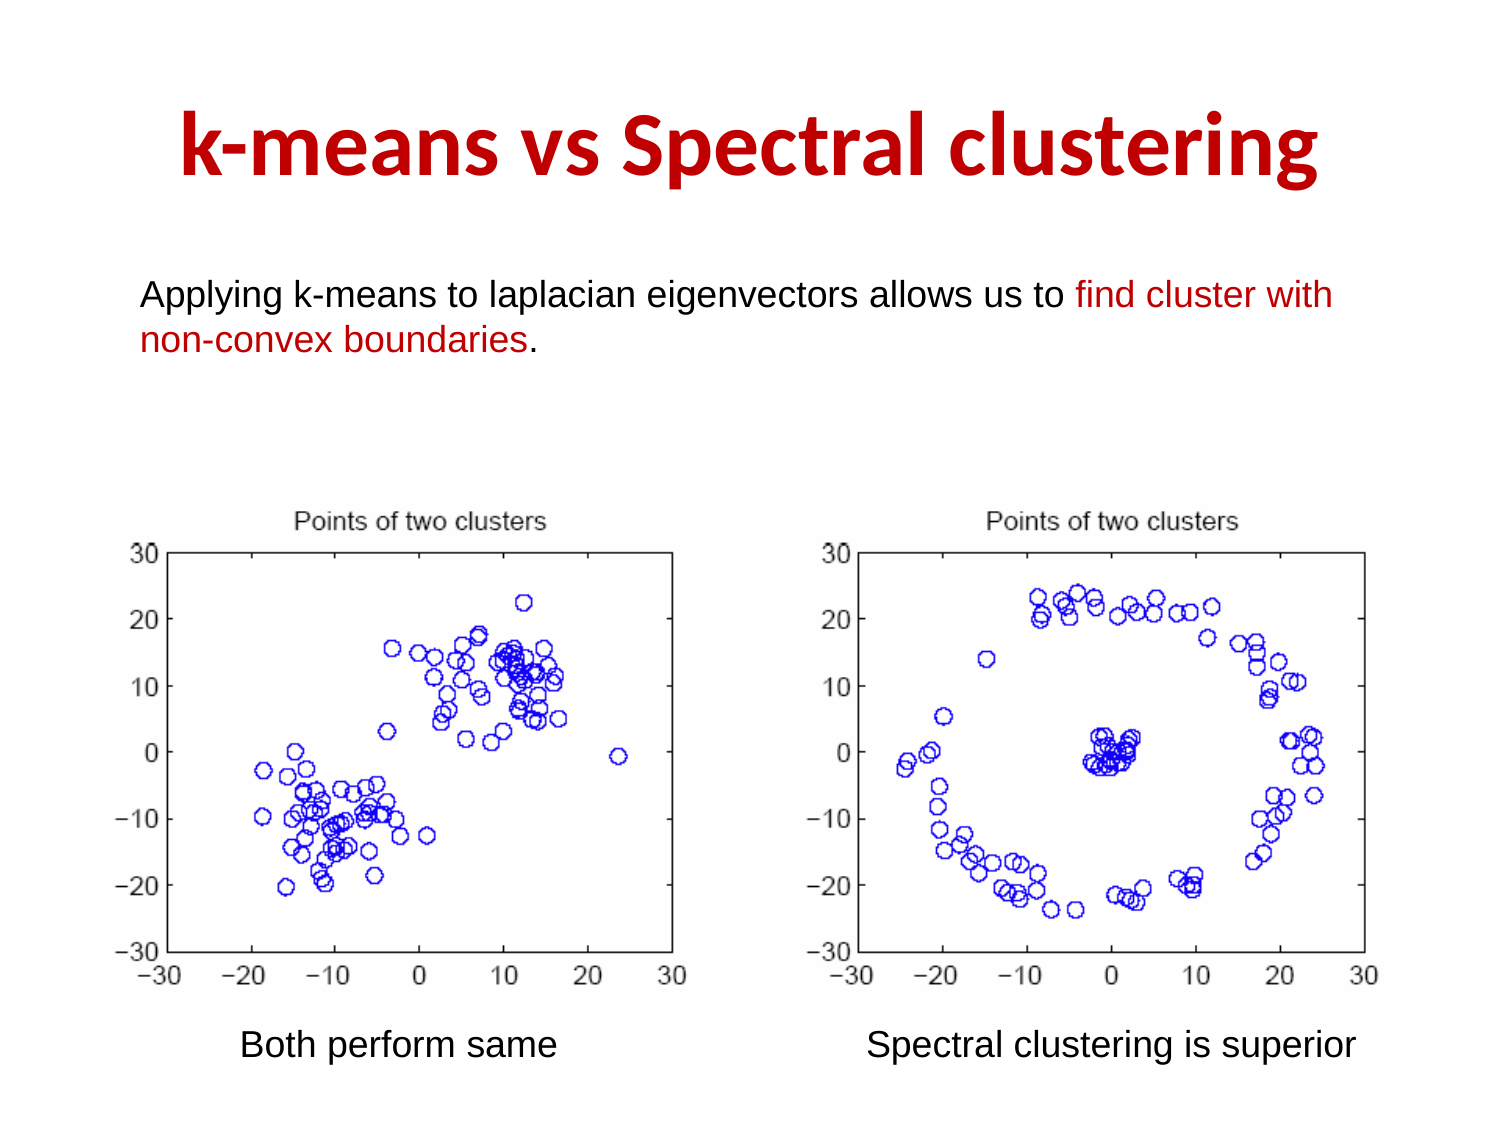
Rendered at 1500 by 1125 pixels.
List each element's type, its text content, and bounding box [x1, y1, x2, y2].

text_box Both perform same [224, 1036, 573, 1073]
title k-means vs Spectral clustering [75, 45, 1425, 233]
text_box Applying k-means to laplacian eigenvectors allows us to find cluster with non-convex boundaries. [125, 262, 1425, 368]
text_box Spectral clustering is superior [851, 1036, 1372, 1073]
picture [94, 474, 1405, 1027]
